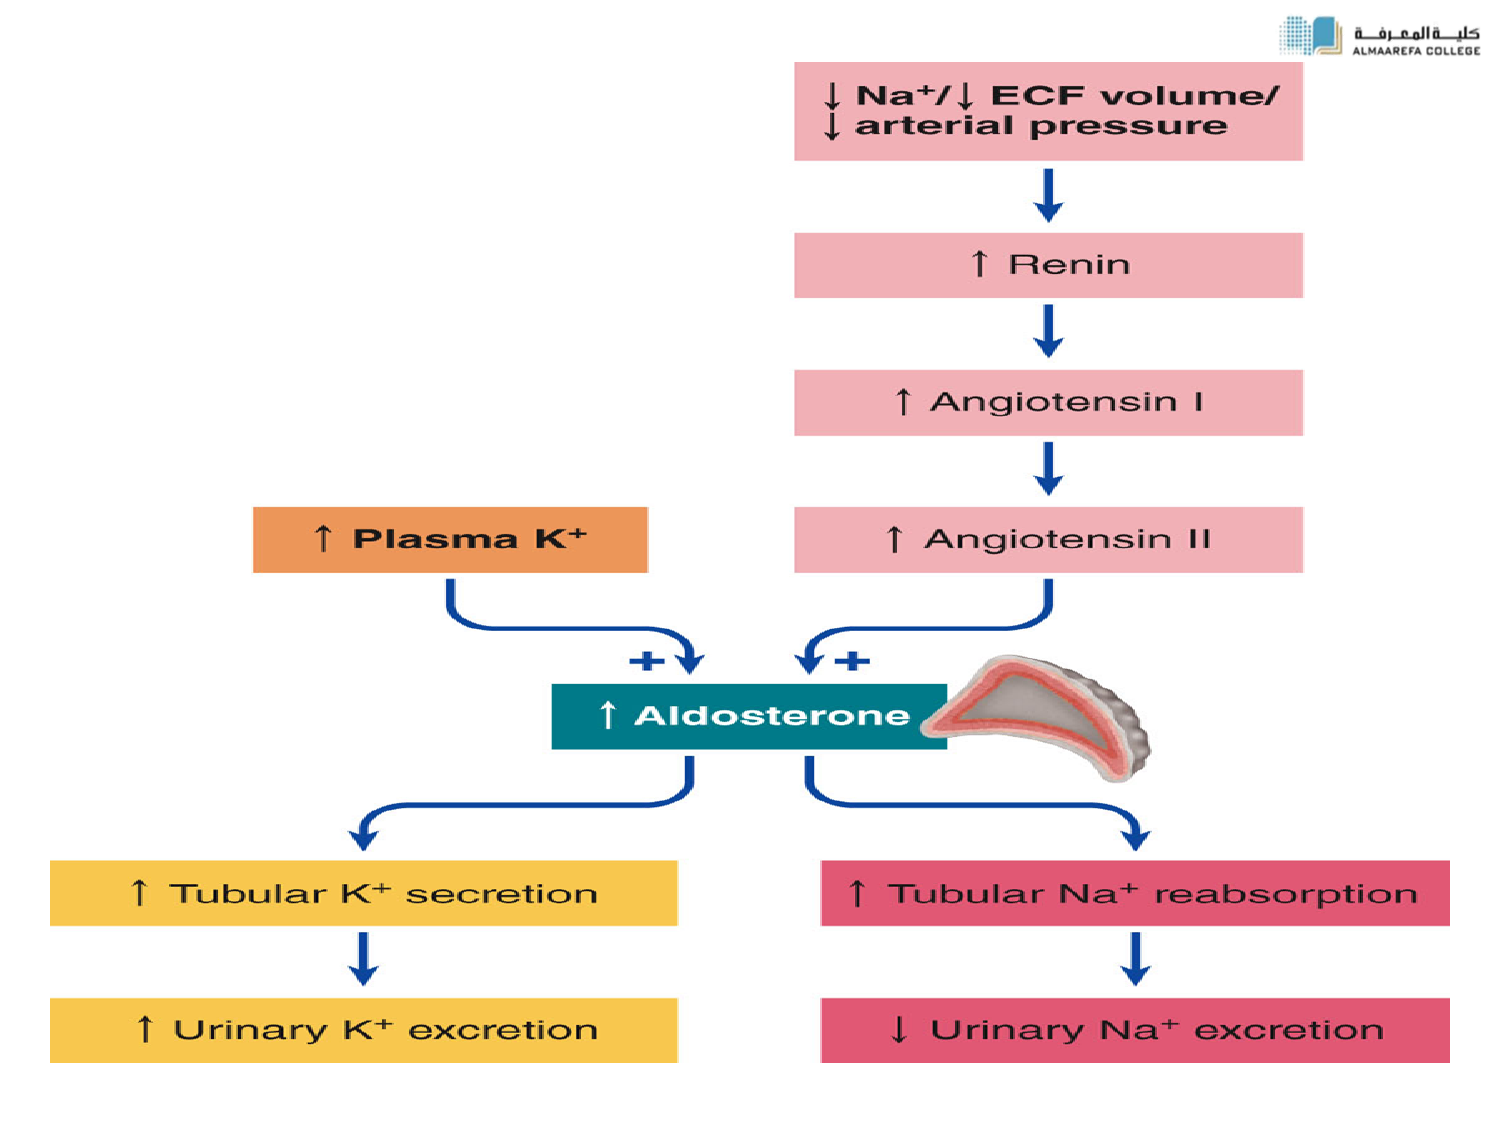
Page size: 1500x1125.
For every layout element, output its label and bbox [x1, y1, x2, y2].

picture [49, 6, 1485, 1063]
